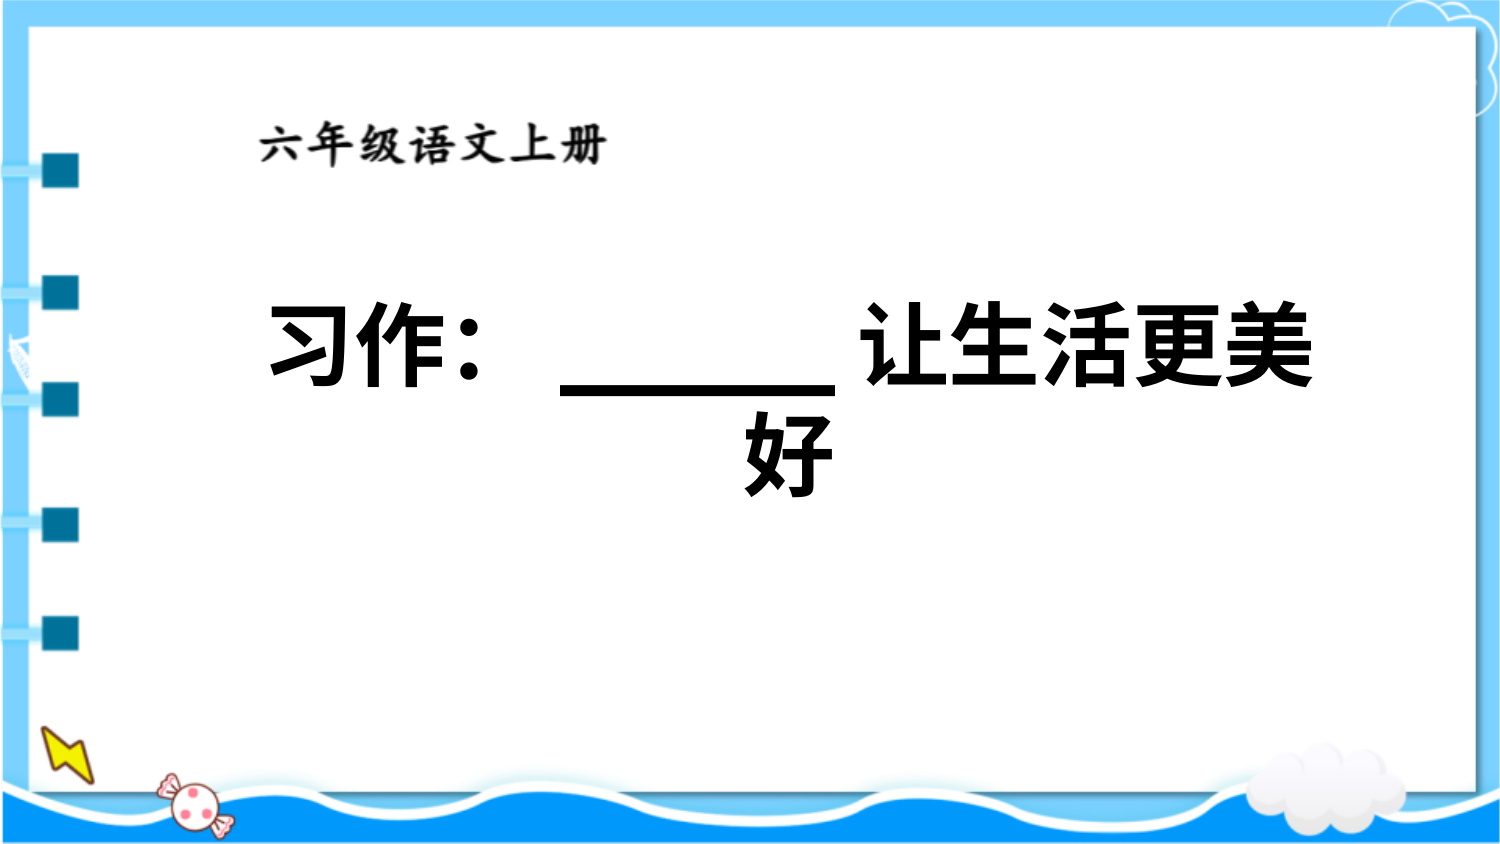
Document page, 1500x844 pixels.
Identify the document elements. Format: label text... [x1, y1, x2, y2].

picture [0, 0, 1500, 844]
text_box 习作：_____让生活更美好 [215, 280, 1364, 408]
